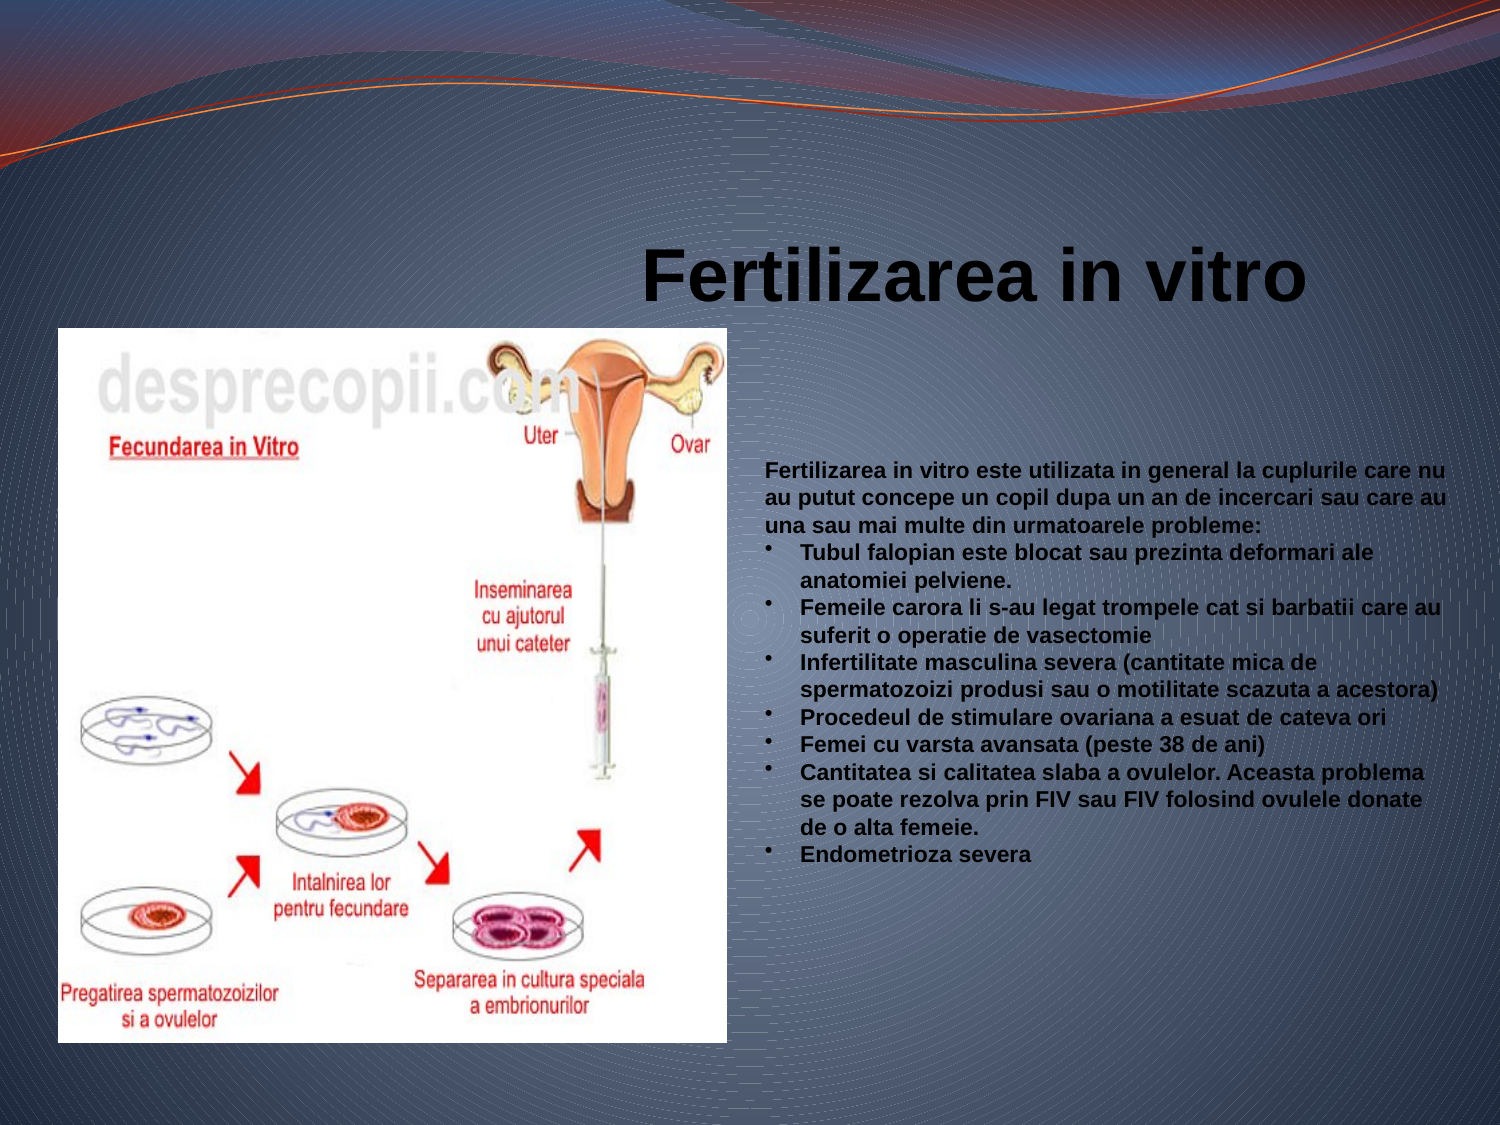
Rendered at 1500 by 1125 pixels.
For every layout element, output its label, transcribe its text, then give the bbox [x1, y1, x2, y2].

text_box Fertilizarea in vitro este utilizata in general la cuplurile care nu au putut concepe un copil dupa un an de incercari sau care au una sau mai multe din urmatoarele probleme: Tubul falopian este blocat sau prezinta deformari ale anatomiei pelviene. Femeile carora li s-au legat trompele cat si barbatii care au suferit o operatie de vasectomie Infertilitate masculina severa (cantitate mica de spermatozoizi produsi sau o motilitate scazuta a acestora) Procedeul de stimulare ovariana a esuat de cateva ori Femei cu varsta avansata (peste 38 de ani) Cantitatea si calitatea slaba a ovulelor. Aceasta problema se poate rezolva prin FIV sau FIV folosind ovulele donate de o alta femeie. Endometrioza severa [750, 447, 1465, 903]
title Fertilizarea in vitro [23, 58, 1312, 317]
picture [58, 327, 727, 1044]
